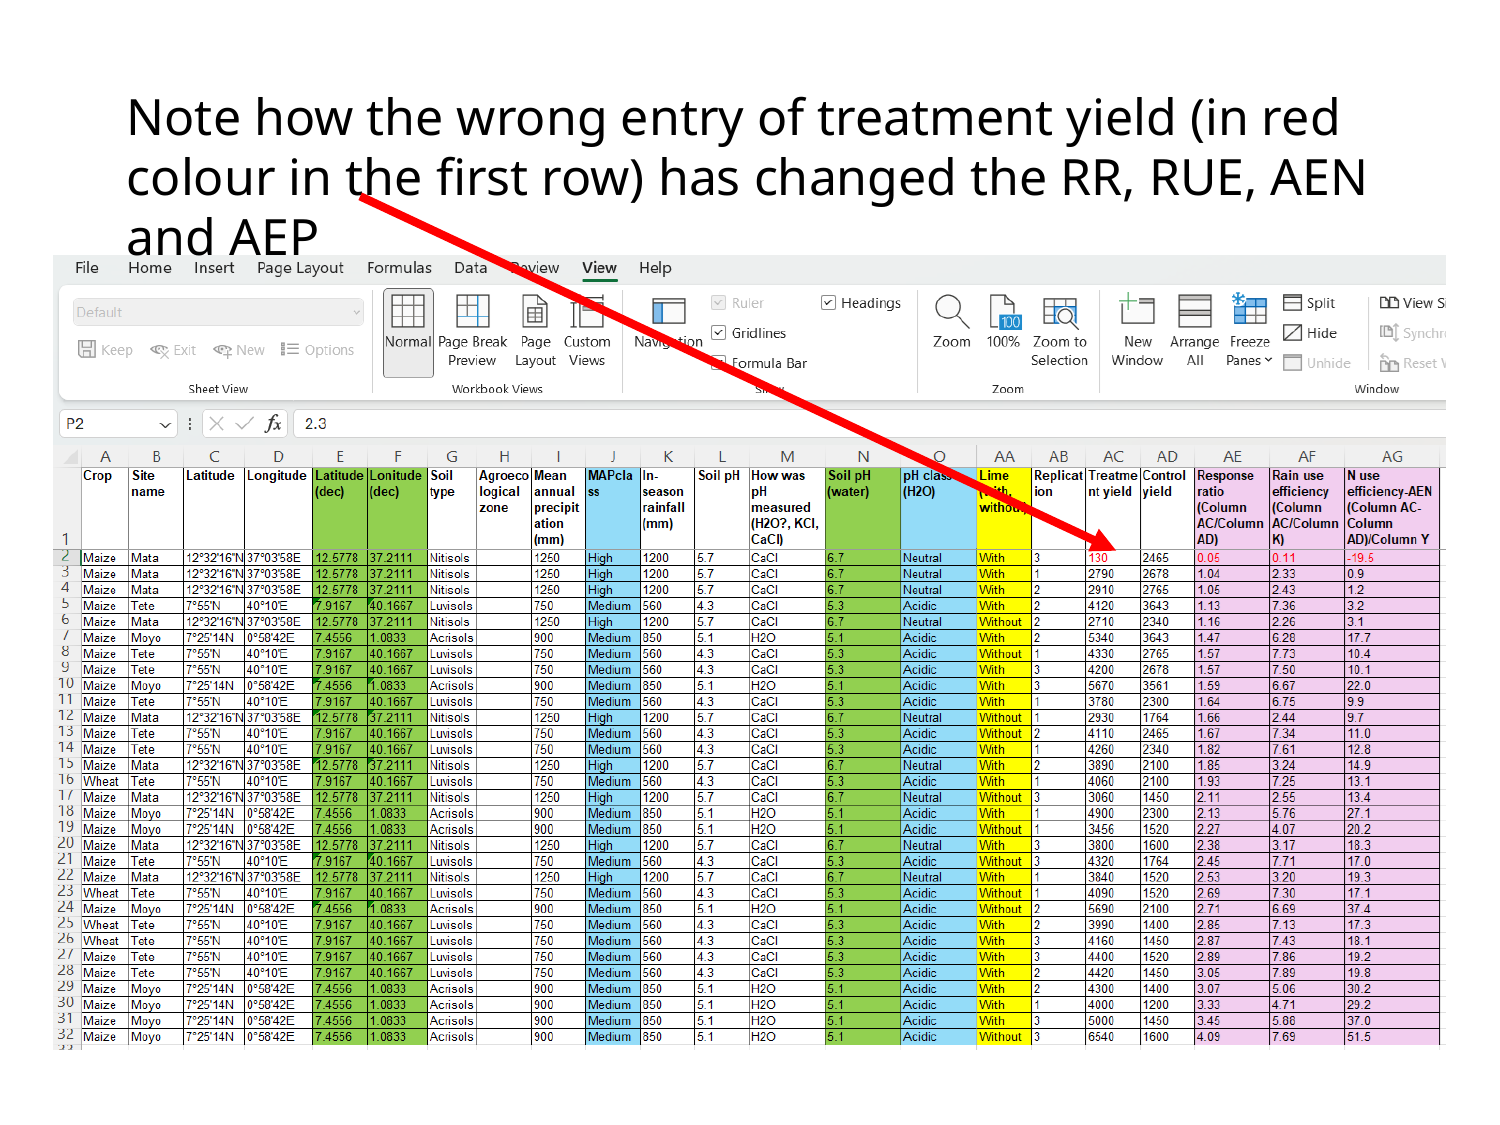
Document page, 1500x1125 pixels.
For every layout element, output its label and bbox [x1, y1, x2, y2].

text_box [53, 77, 1447, 1050]
